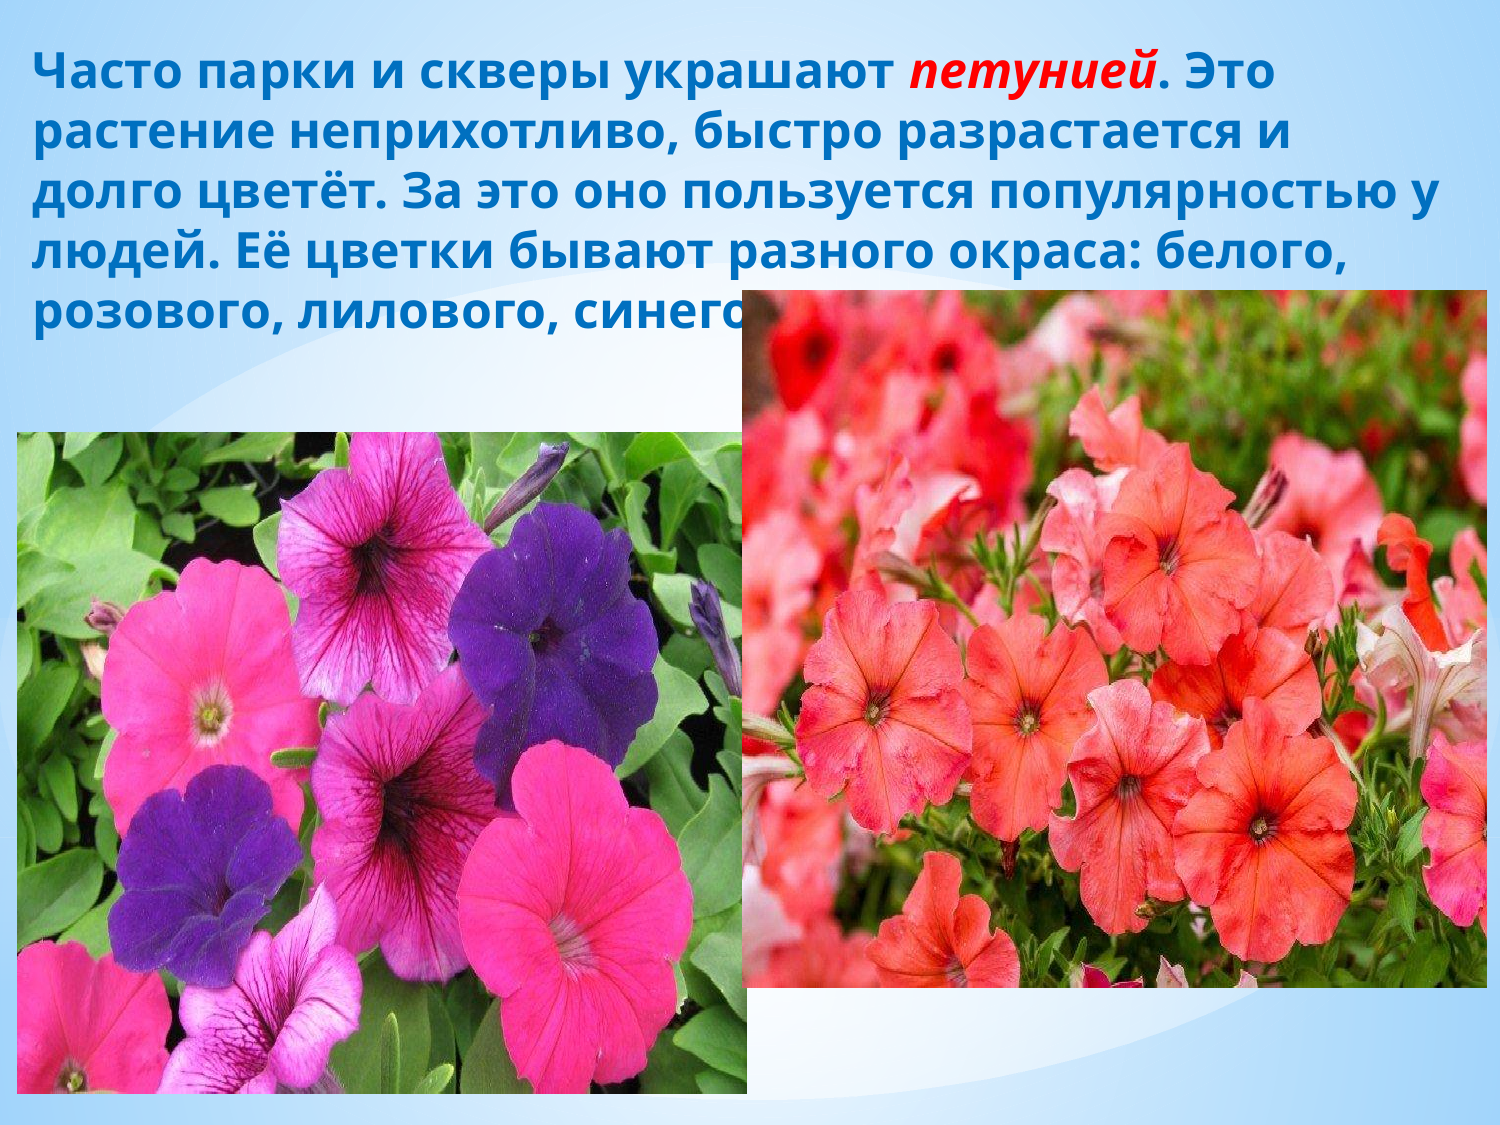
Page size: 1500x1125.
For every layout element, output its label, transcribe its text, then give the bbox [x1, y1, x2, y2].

picture [17, 290, 1487, 1095]
title Часто парки и скверы украшают петунией. Это растение неприхотливо, быстро разрастается и долго цветёт. За это оно пользуется популярностью у людей. Её цветки бывают разного окраса: белого, розового, лилового, синего. [17, 30, 1471, 219]
